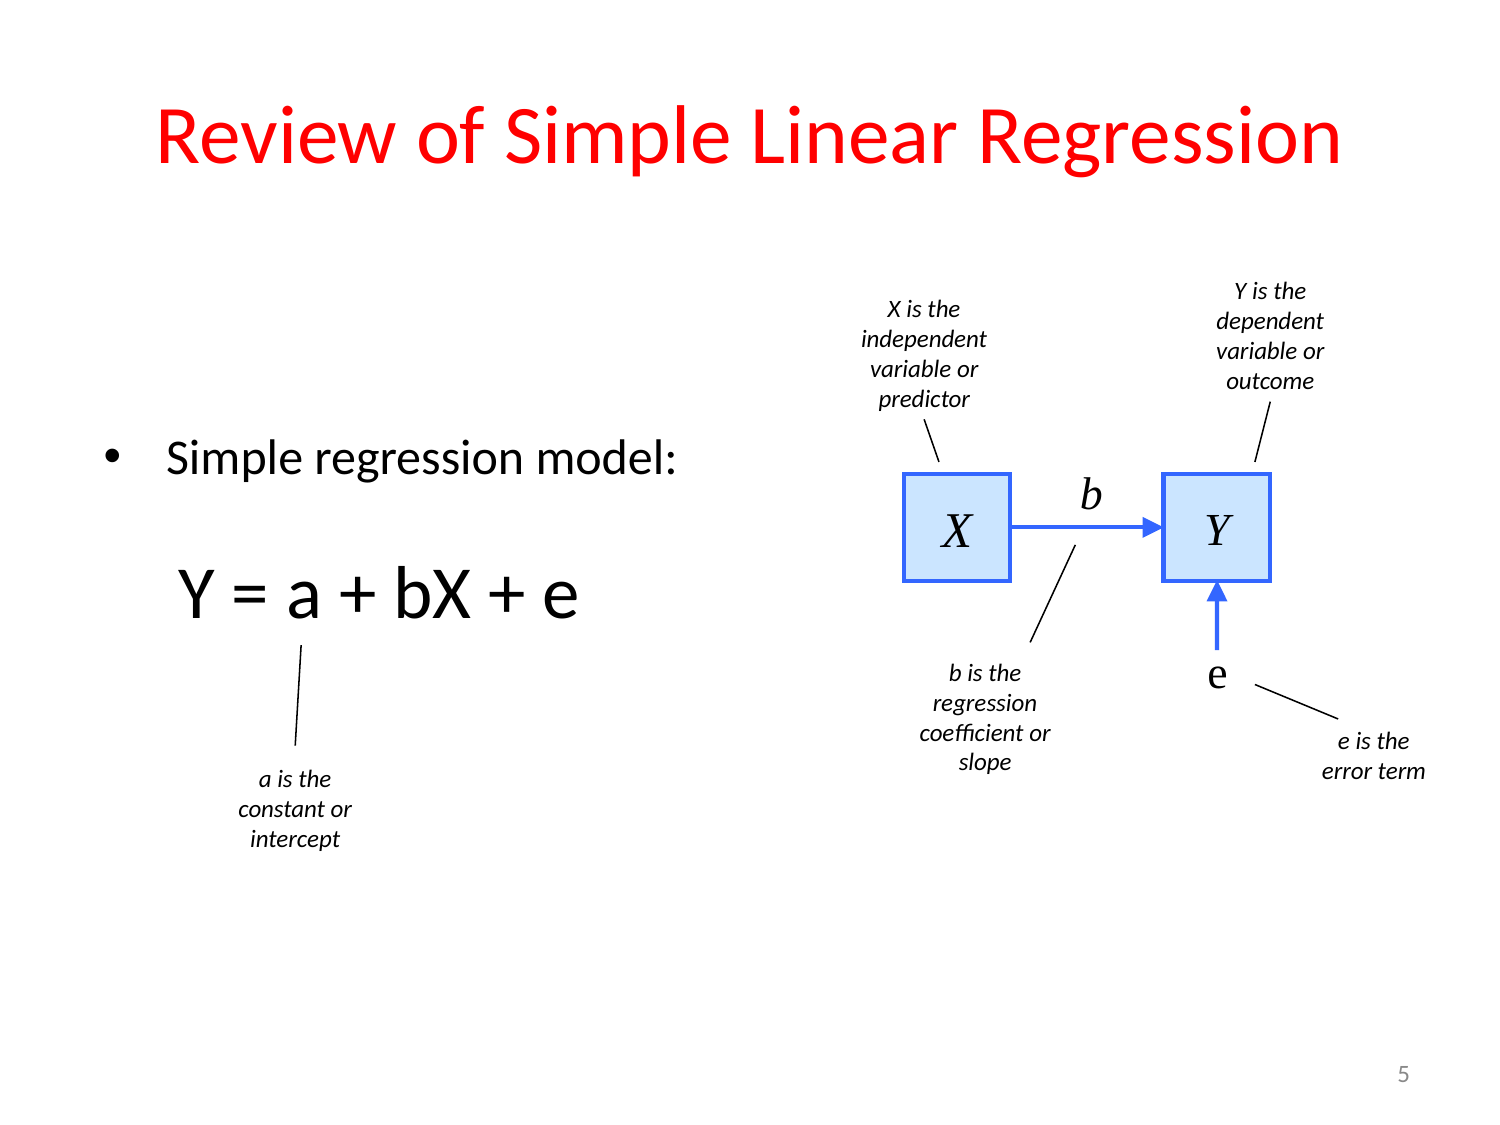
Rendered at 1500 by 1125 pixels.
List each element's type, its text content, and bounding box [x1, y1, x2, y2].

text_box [1254, 684, 1339, 720]
text_box a is the constant or intercept [200, 755, 390, 860]
list Simple regression model: Y = a + bX + e [88, 343, 799, 667]
slide_number 5 [1074, 1042, 1425, 1103]
text_box Y is the dependent variable or outcome [1166, 267, 1374, 402]
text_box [294, 644, 302, 746]
text_box e is the error term [1305, 716, 1442, 792]
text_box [1254, 403, 1271, 463]
text_box X is the independent variable or predictor [820, 284, 1028, 420]
title Review of Simple Linear Regression [75, 36, 1425, 225]
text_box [903, 461, 1271, 704]
text_box b is the regression coefficient or slope [881, 648, 1089, 784]
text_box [1029, 544, 1076, 643]
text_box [923, 420, 940, 463]
